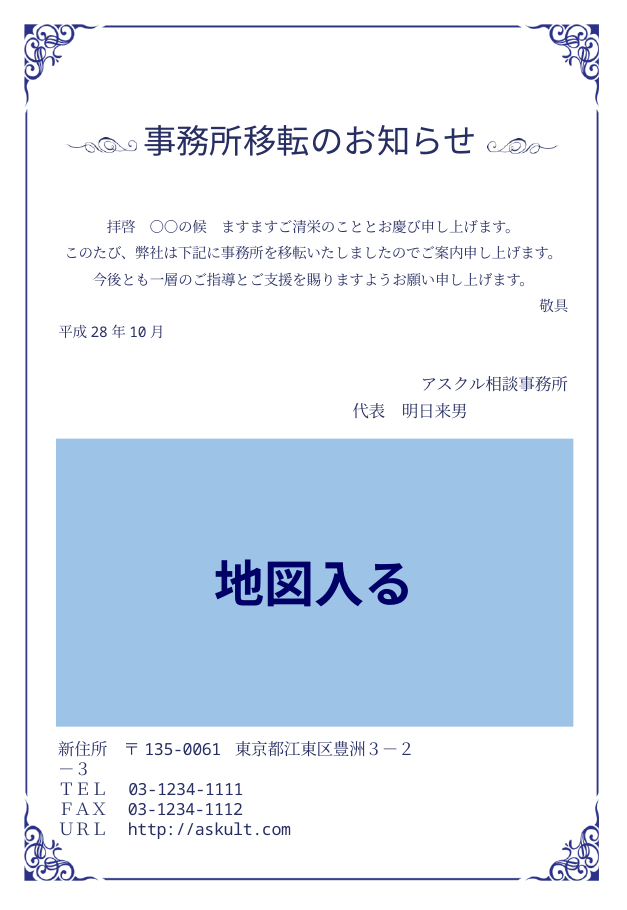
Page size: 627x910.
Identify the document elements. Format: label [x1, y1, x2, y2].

picture [24, 24, 599, 881]
